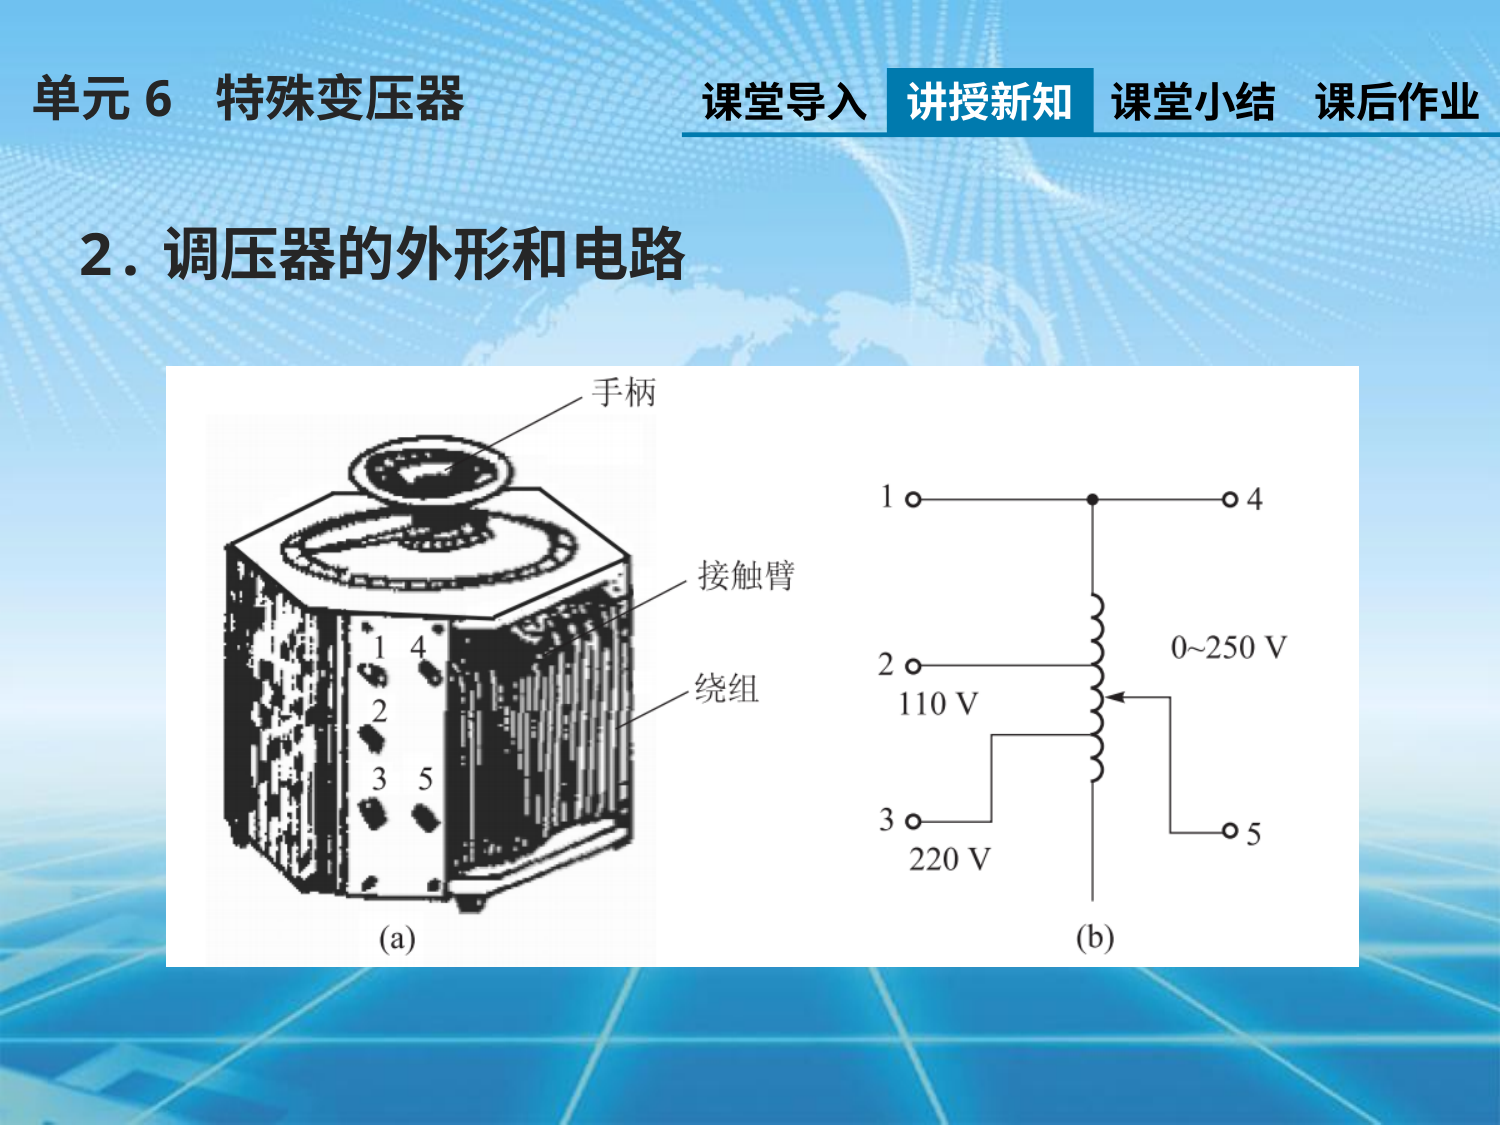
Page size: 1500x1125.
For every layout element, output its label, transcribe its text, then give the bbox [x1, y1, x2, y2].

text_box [16, 59, 1500, 135]
text_box 2.调压器的外形和电路 [63, 209, 702, 294]
picture [0, 0, 1500, 1125]
